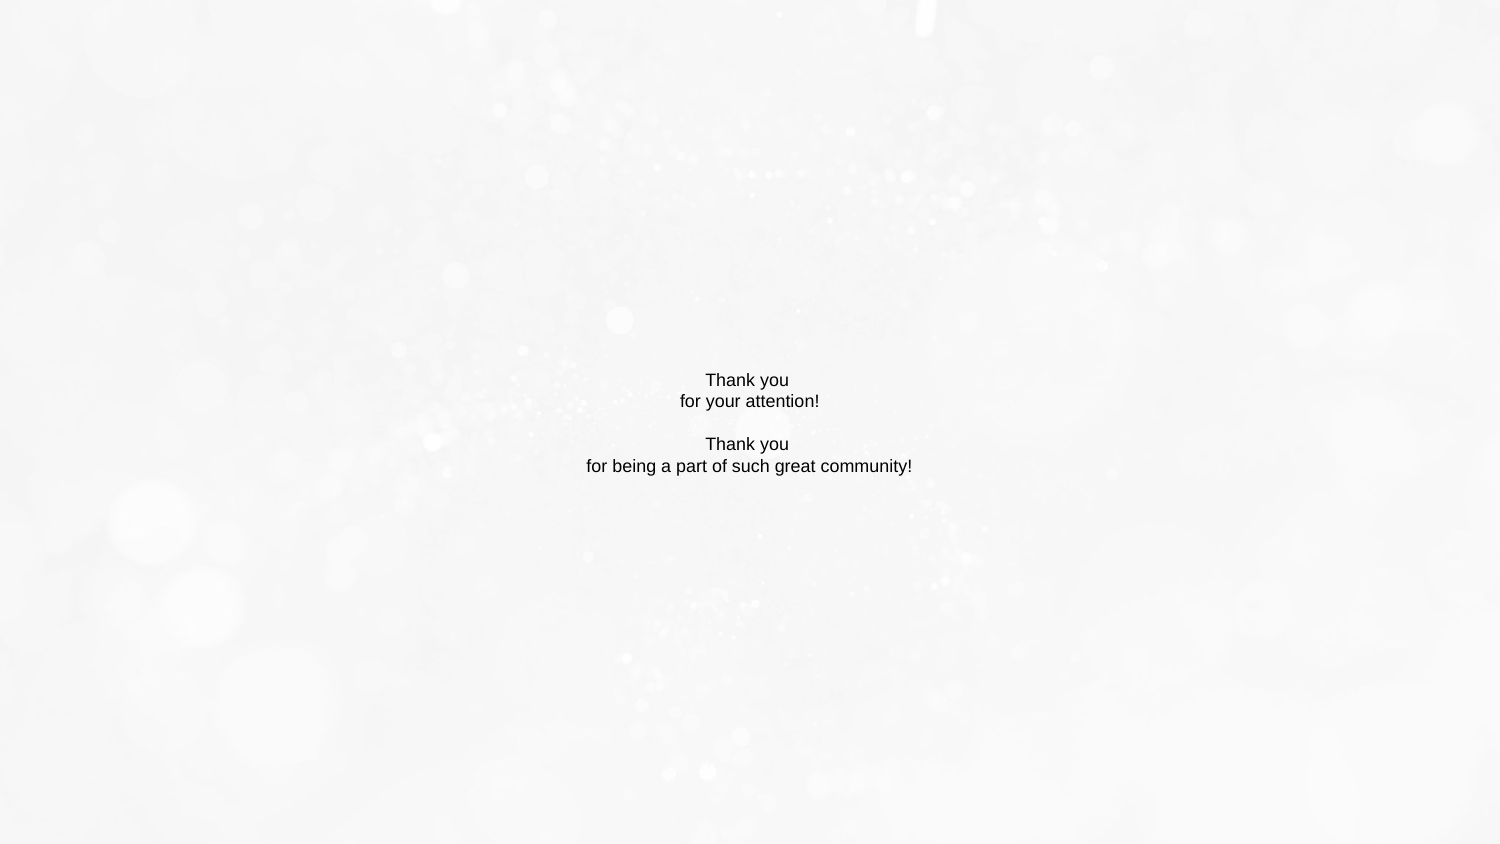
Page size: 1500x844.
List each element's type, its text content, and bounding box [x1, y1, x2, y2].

title Thank you for your attention! Thank you for being a part of such great community! [51, 352, 1449, 491]
